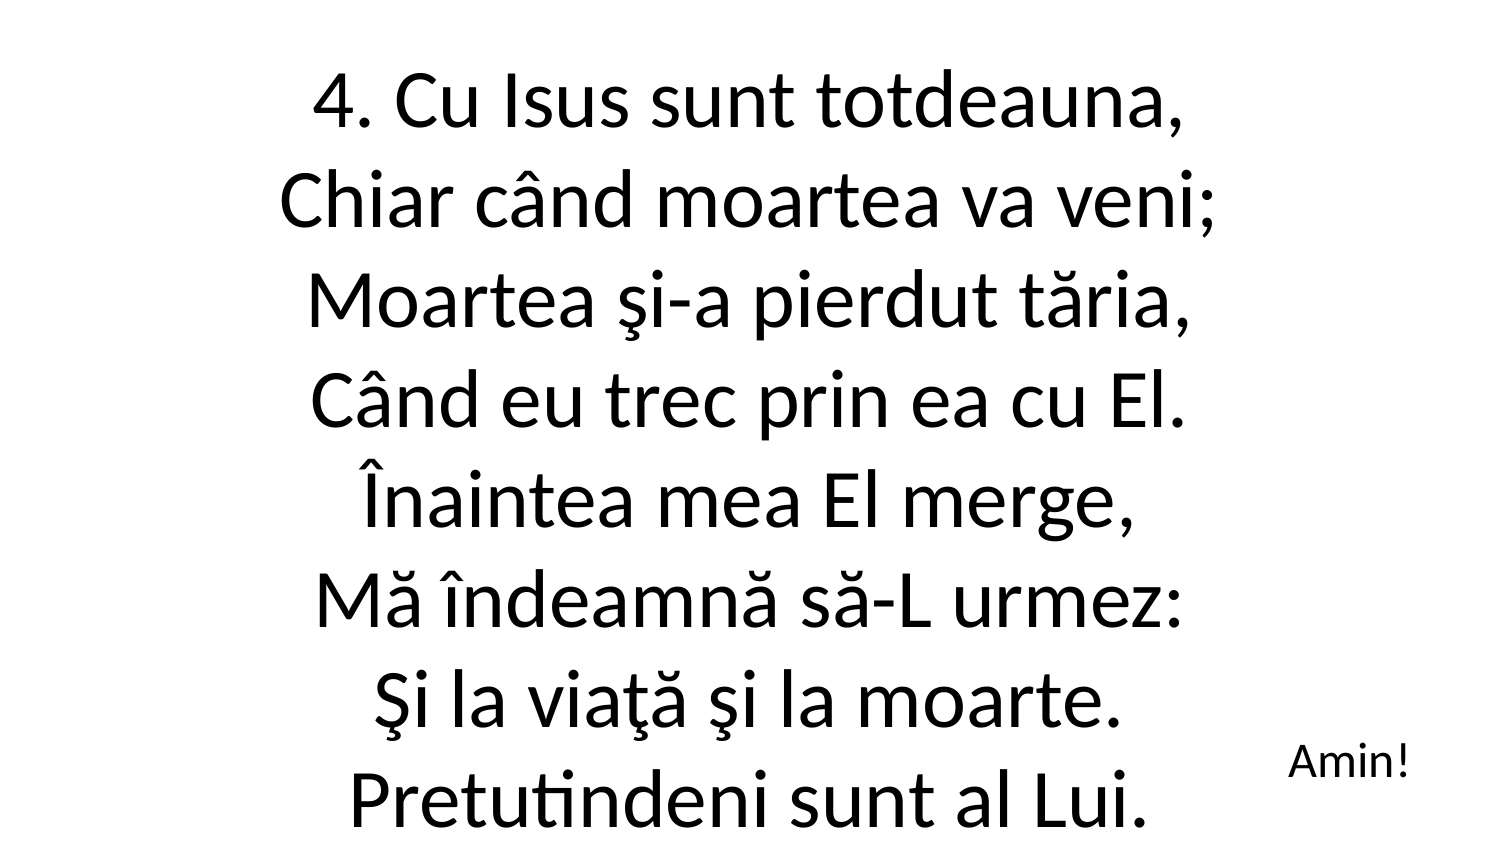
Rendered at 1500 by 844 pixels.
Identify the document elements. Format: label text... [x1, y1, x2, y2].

text_box 4. Cu Isus sunt totdeauna, Chiar când moartea va veni; Moartea şi-a pierdut tăria, Când eu trec prin ea cu El. Înaintea mea El merge, Mă îndeamnă să-L urmez: Şi la viaţă şi la moarte. Pretutindeni sunt al Lui. [264, 0, 1236, 844]
text_box Amin! [1273, 674, 1427, 795]
